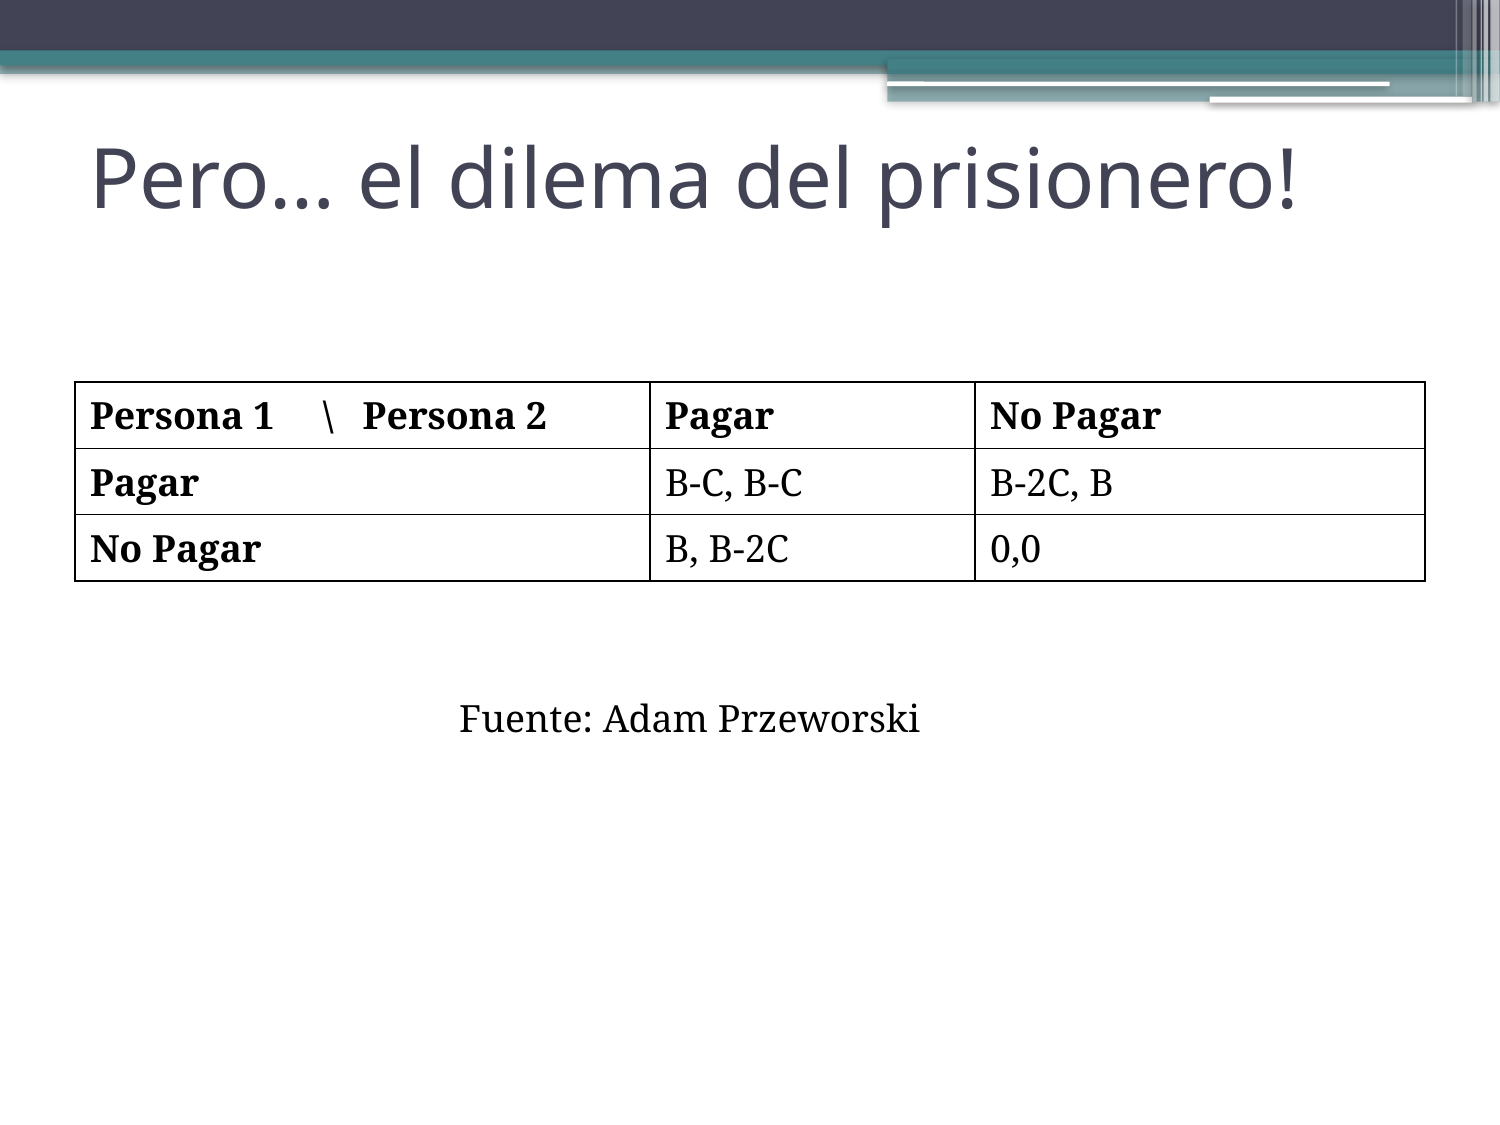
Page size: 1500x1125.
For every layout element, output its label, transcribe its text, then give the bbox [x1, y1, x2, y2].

table_cell Pagar [76, 449, 649, 514]
table_cell B, B-2C [651, 515, 974, 580]
table_cell B-2C, B [976, 449, 1424, 514]
text_box Fuente: Adam Przeworski [444, 687, 936, 748]
table_cell B-C, B-C [651, 449, 974, 514]
table_header Persona 1 \ Persona 2 [76, 383, 649, 448]
table_cell 0,0 [976, 515, 1424, 580]
table_header No Pagar [976, 383, 1424, 448]
table_header Pagar [651, 383, 974, 448]
table_cell No Pagar [76, 515, 649, 580]
title Pero… el dilema del prisionero! [75, 87, 1425, 263]
